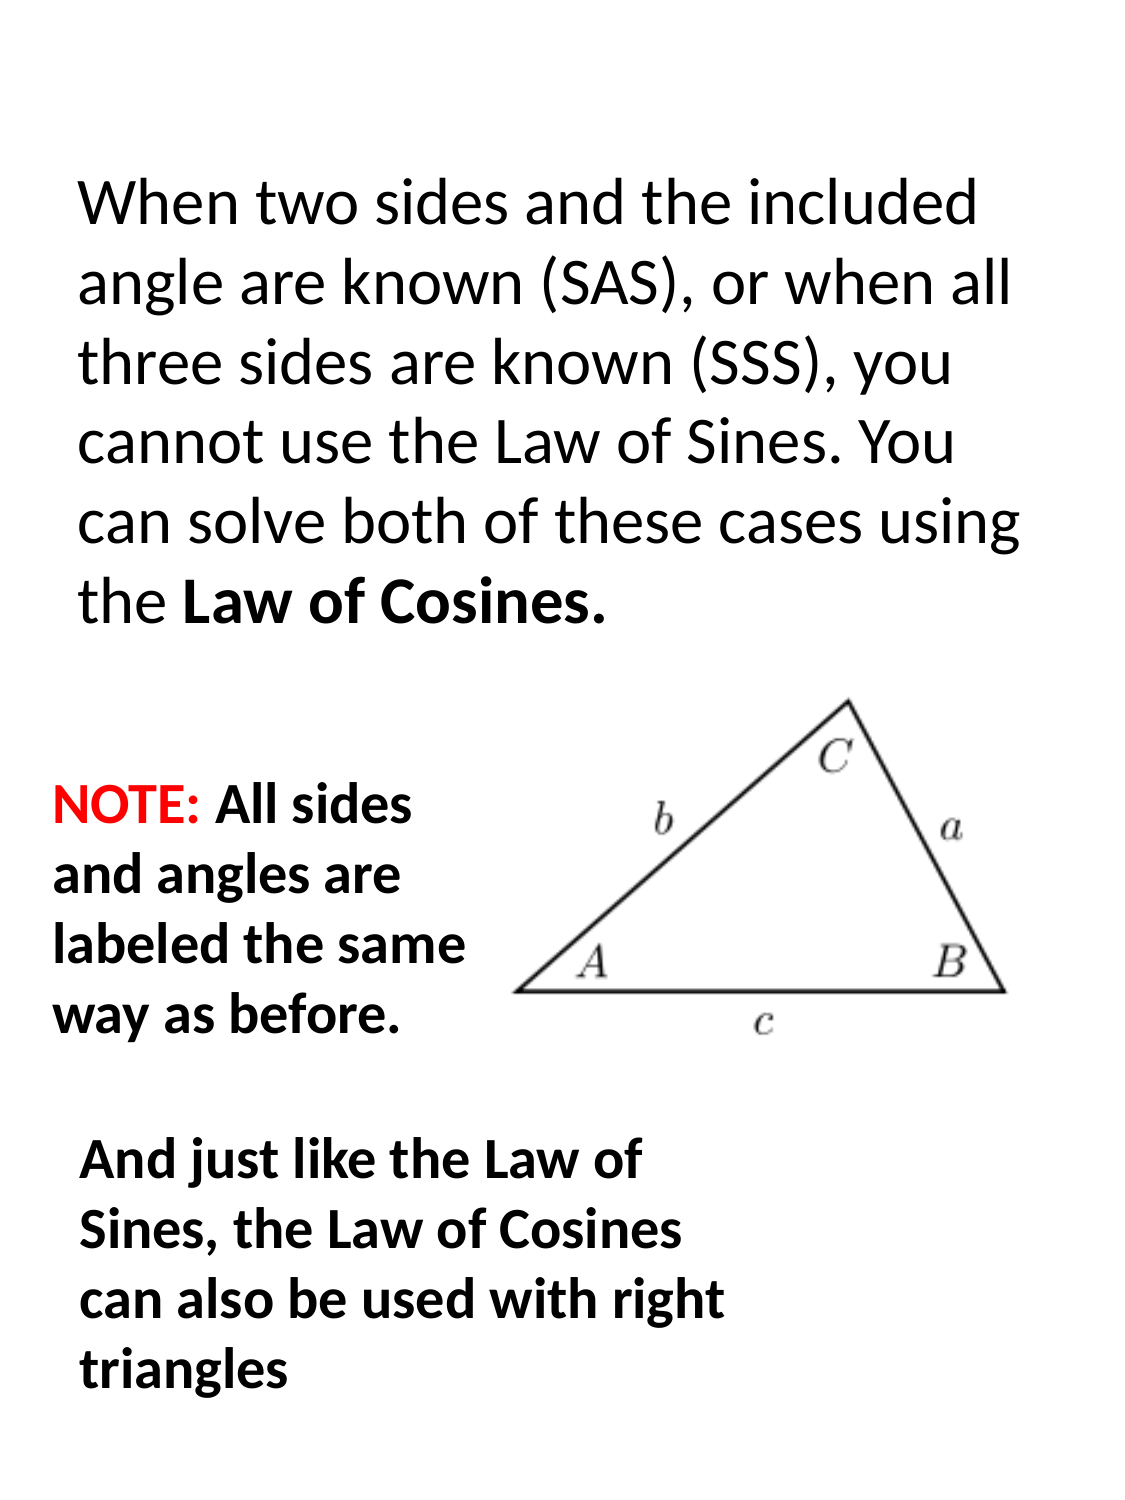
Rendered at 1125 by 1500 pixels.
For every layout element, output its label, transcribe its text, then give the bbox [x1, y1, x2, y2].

text_box NOTE: All sides and angles are labeled the same way as before. [37, 758, 494, 1053]
picture [499, 674, 1028, 1057]
text_box And just like the Law of Sines, the Law of Cosines can also be used with right triangles [64, 1112, 764, 1408]
list When two sides and the included angle are known (SAS), or when all three sides are known (SSS), you cannot use the Law of Sines. You can solve both of these cases using the Law of Cosines. [62, 150, 1075, 663]
